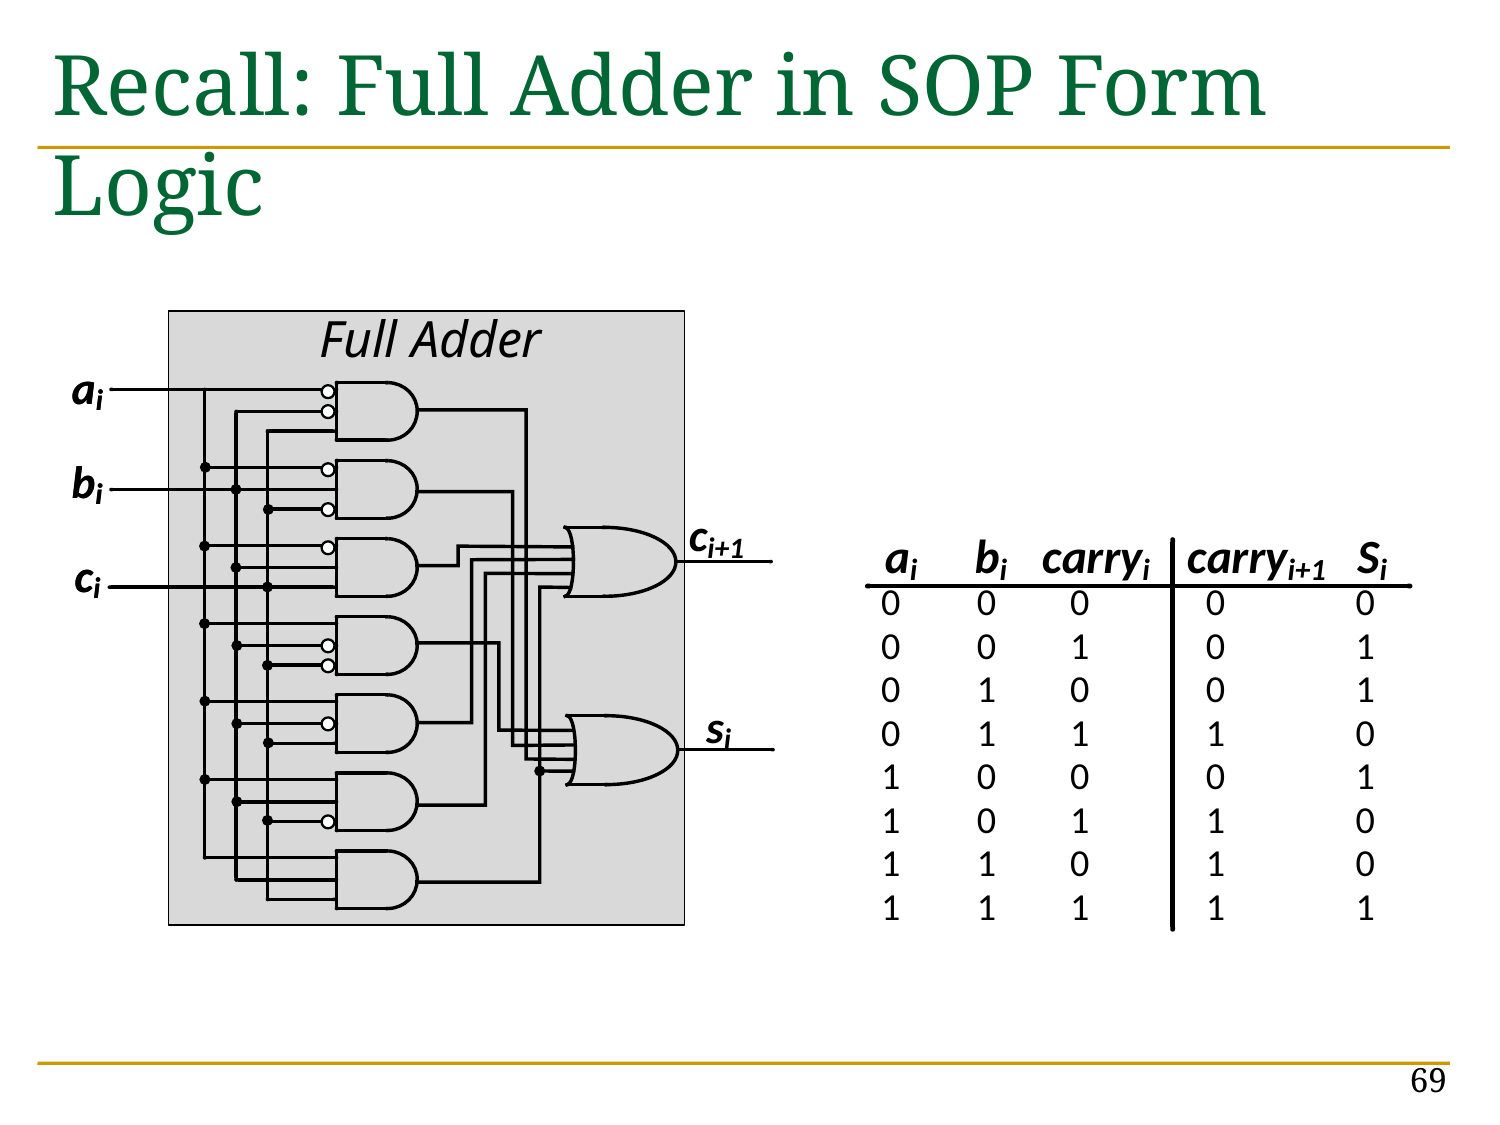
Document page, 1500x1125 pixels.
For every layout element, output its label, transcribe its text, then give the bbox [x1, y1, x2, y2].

slide_number 69 [1111, 1036, 1462, 1112]
picture [858, 514, 1414, 950]
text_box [168, 299, 685, 347]
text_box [168, 921, 685, 926]
picture [47, 348, 776, 912]
title Recall: Full Adder in SOP Form Logic [37, 24, 1450, 200]
